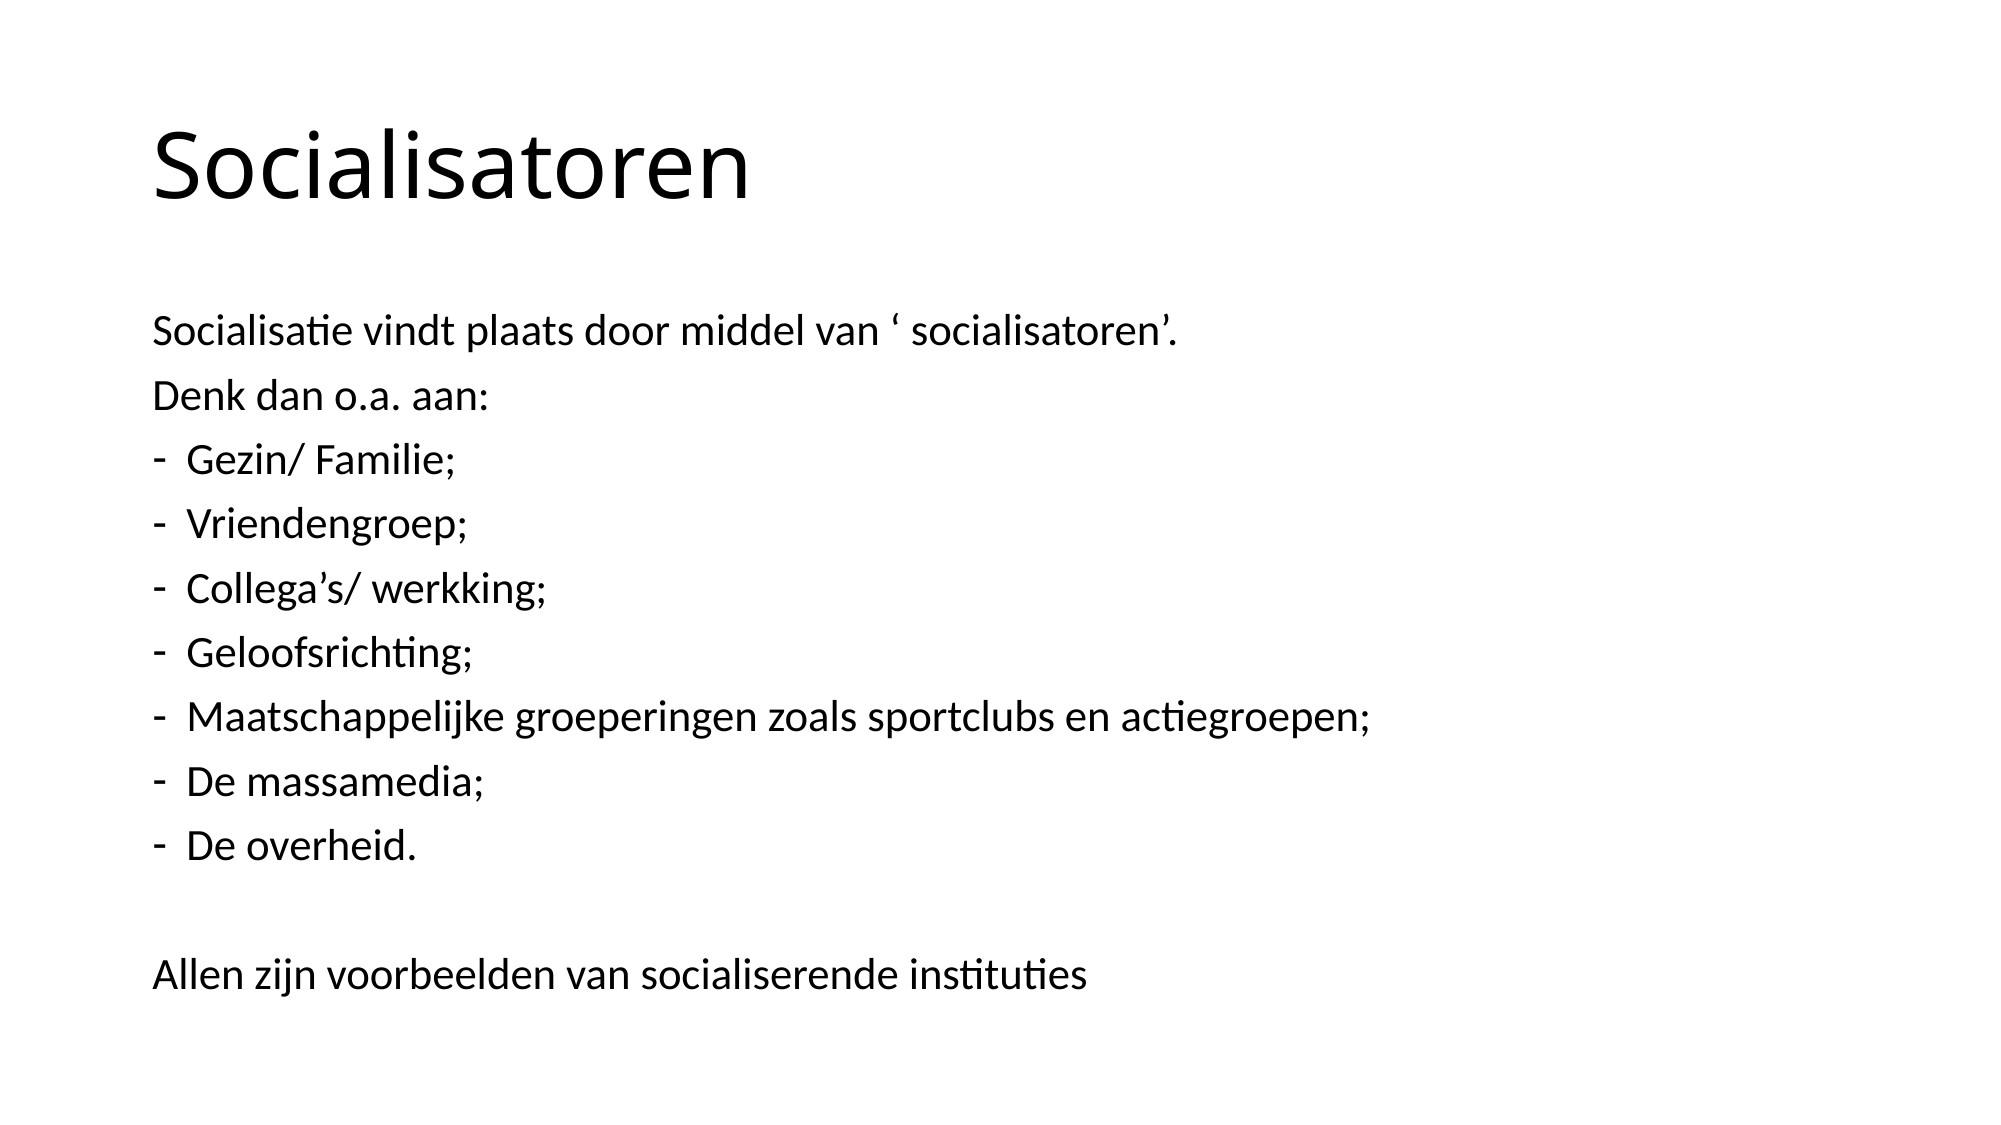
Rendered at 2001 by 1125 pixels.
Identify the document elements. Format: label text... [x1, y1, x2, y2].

title Socialisatoren [137, 59, 1863, 278]
list Socialisatie vindt plaats door middel van ‘ socialisatoren’. Denk dan o.a. aan: Gezin/ Familie; Vriendengroep; Collega’s/ werkking; Geloofsrichting; Maatschappelijke groeperingen zoals sportclubs en actiegroepen; De massamedia; De overheid. Allen zijn voorbeelden van socialiserende instituties [137, 299, 1863, 1014]
